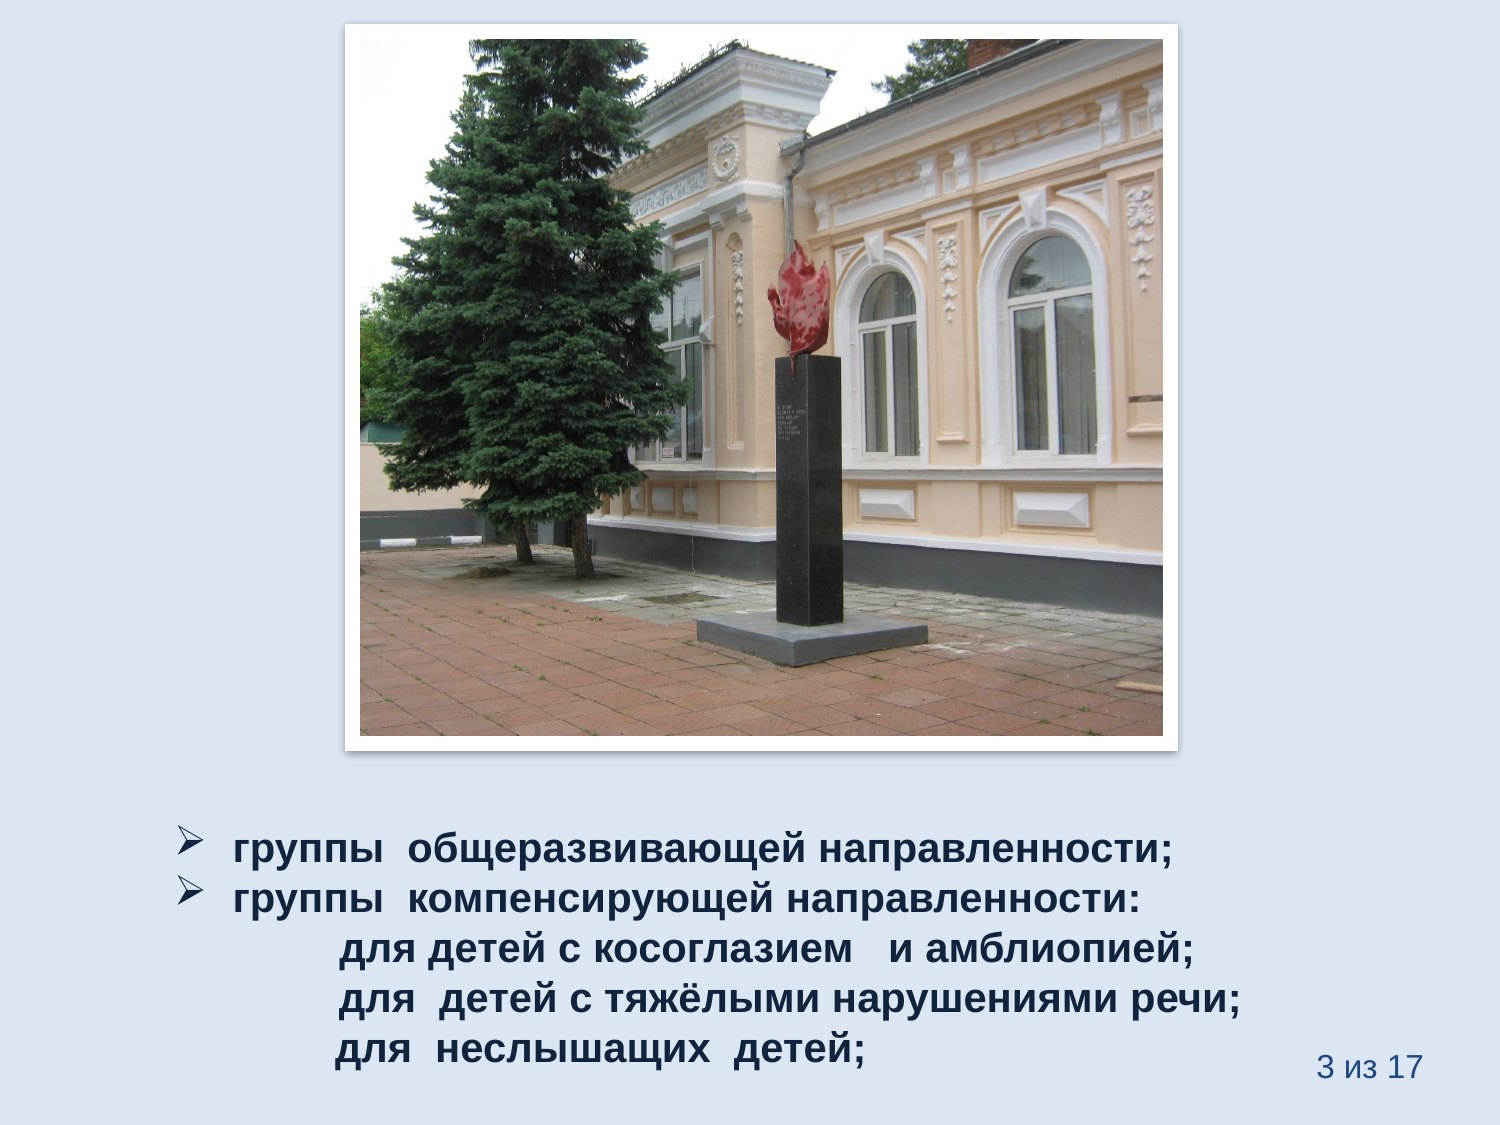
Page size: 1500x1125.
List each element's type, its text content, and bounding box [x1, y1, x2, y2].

slide_number 3 из 17 [1269, 1034, 1471, 1095]
text_box группы общеразвивающей направленности; группы компенсирующей направленности: для детей с косоглазием и амблиопией; для детей с тяжёлыми нарушениями речи; для неслышащих детей; [159, 763, 1365, 1079]
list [359, 38, 1164, 737]
